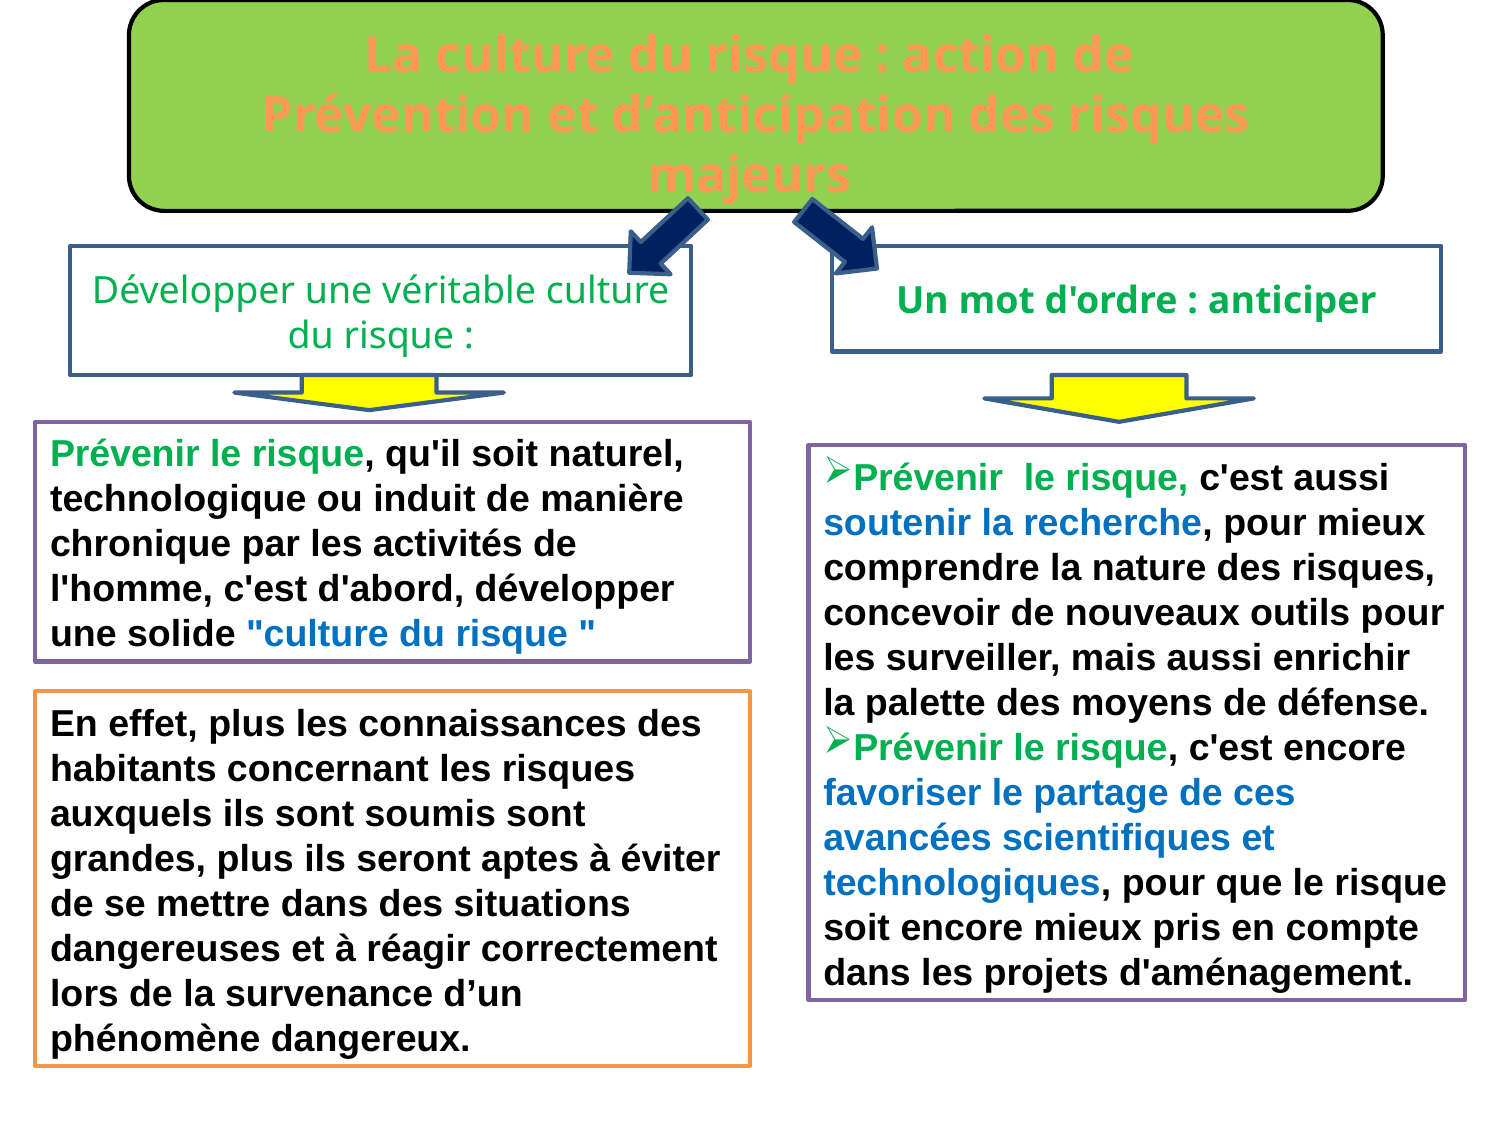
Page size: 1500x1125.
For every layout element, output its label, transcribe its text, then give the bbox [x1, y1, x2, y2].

text_box Développer une véritable culture du risque : [68, 244, 693, 377]
text_box [232, 372, 506, 413]
text_box [982, 372, 1256, 424]
text_box [792, 196, 880, 276]
text_box En effet, plus les connaissances des habitants concernant les risques auxquels ils sont soumis sont grandes, plus ils seront aptes à éviter de se mettre dans des situations dangereuses et à réagir correctement lors de la survenance d’un phénomène dangereux. [33, 689, 752, 1068]
text_box [627, 196, 710, 277]
text_box La culture du risque : action de Prévention et d’anticipation des risques majeurs [126, 0, 1385, 213]
text_box Prévenir le risque, qu'il soit naturel, technologique ou induit de manière chronique par les activités de l'homme, c'est d'abord, développer une solide "culture du risque " [33, 420, 752, 664]
text_box Prévenir le risque, c'est aussi soutenir la recherche, pour mieux comprendre la nature des risques, concevoir de nouveaux outils pour les surveiller, mais aussi enrichir la palette des moyens de défense. Prévenir le risque, c'est encore favoriser le partage de ces avancées scientifiques et technologiques, pour que le risque soit encore mieux pris en compte dans les projets d'aménagement. [806, 443, 1467, 1002]
text_box Un mot d'ordre : anticiper [830, 244, 1443, 354]
